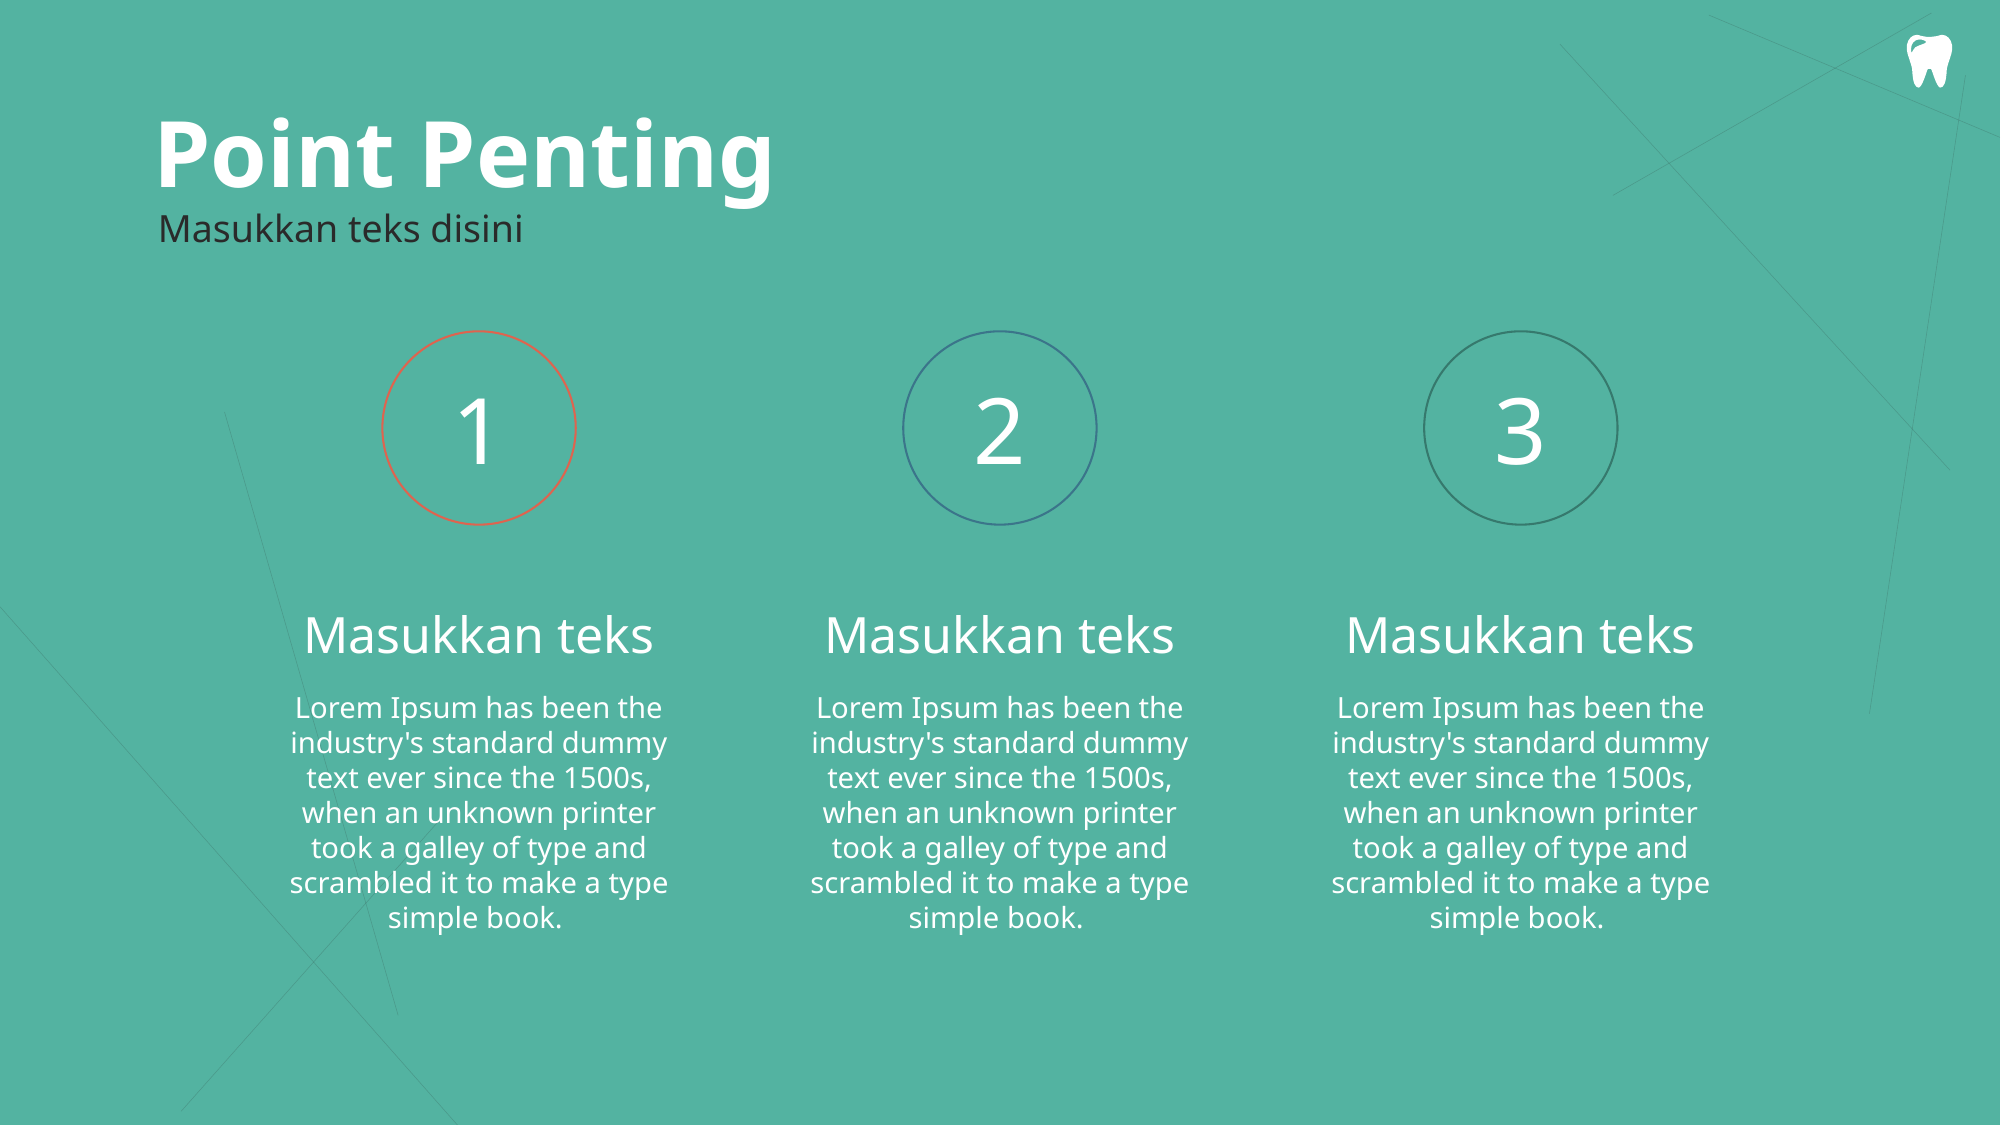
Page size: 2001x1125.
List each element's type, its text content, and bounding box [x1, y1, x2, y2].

text_box Masukkan teks [1310, 595, 1732, 671]
text_box Lorem Ipsum has been the industry's standard dummy text ever since the 1500s, when an unknown printer took a galley of type and scrambled it to make a type simple book. [789, 682, 1211, 942]
text_box Lorem Ipsum has been the industry's standard dummy text ever since the 1500s, when an unknown printer took a galley of type and scrambled it to make a type simple book. [268, 682, 690, 942]
text_box 1 [381, 330, 577, 526]
text_box Masukkan teks [268, 595, 690, 671]
text_box Masukkan teks [789, 595, 1211, 671]
list Masukkan teks disini [142, 202, 1867, 262]
text_box 3 [1423, 330, 1619, 526]
text_box 2 [902, 330, 1098, 526]
text_box Lorem Ipsum has been the industry's standard dummy text ever since the 1500s, when an unknown printer took a galley of type and scrambled it to make a type simple book. [1310, 682, 1732, 942]
title Point Penting [138, 59, 1862, 215]
